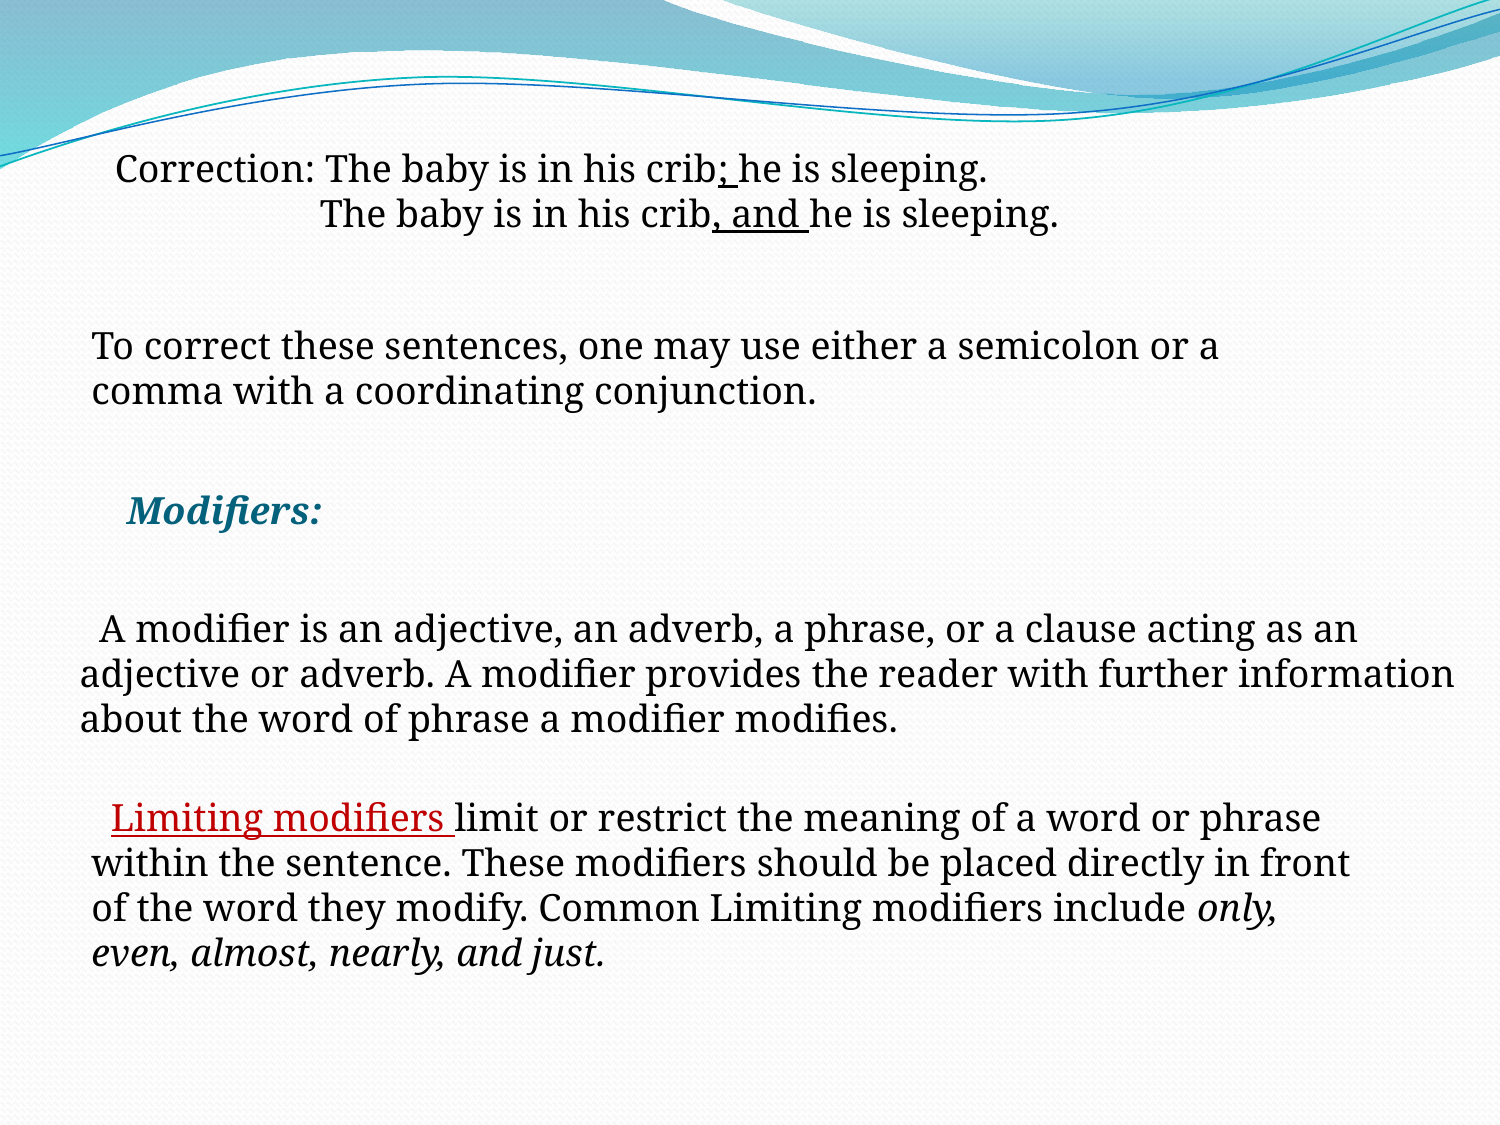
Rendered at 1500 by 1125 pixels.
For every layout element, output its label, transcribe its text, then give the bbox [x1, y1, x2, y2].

text_box Modifiers: [112, 479, 396, 540]
text_box A modifier is an adjective, an adverb, a phrase, or a clause acting as an adjective or adverb. A modifier provides the reader with further information about the word of phrase a modifier modifies. [64, 597, 1500, 748]
text_box Limiting modifiers limit or restrict the meaning of a word or phrase within the sentence. These modifiers should be placed directly in front of the word they modify. Common Limiting modifiers include only, even, almost, nearly, and just. [76, 786, 1388, 982]
text_box To correct these sentences, one may use either a semicolon or a comma with a coordinating conjunction. [76, 314, 1306, 420]
text_box Correction: The baby is in his crib; he is sleeping. The baby is in his crib, and he is sleeping. [100, 137, 1270, 287]
